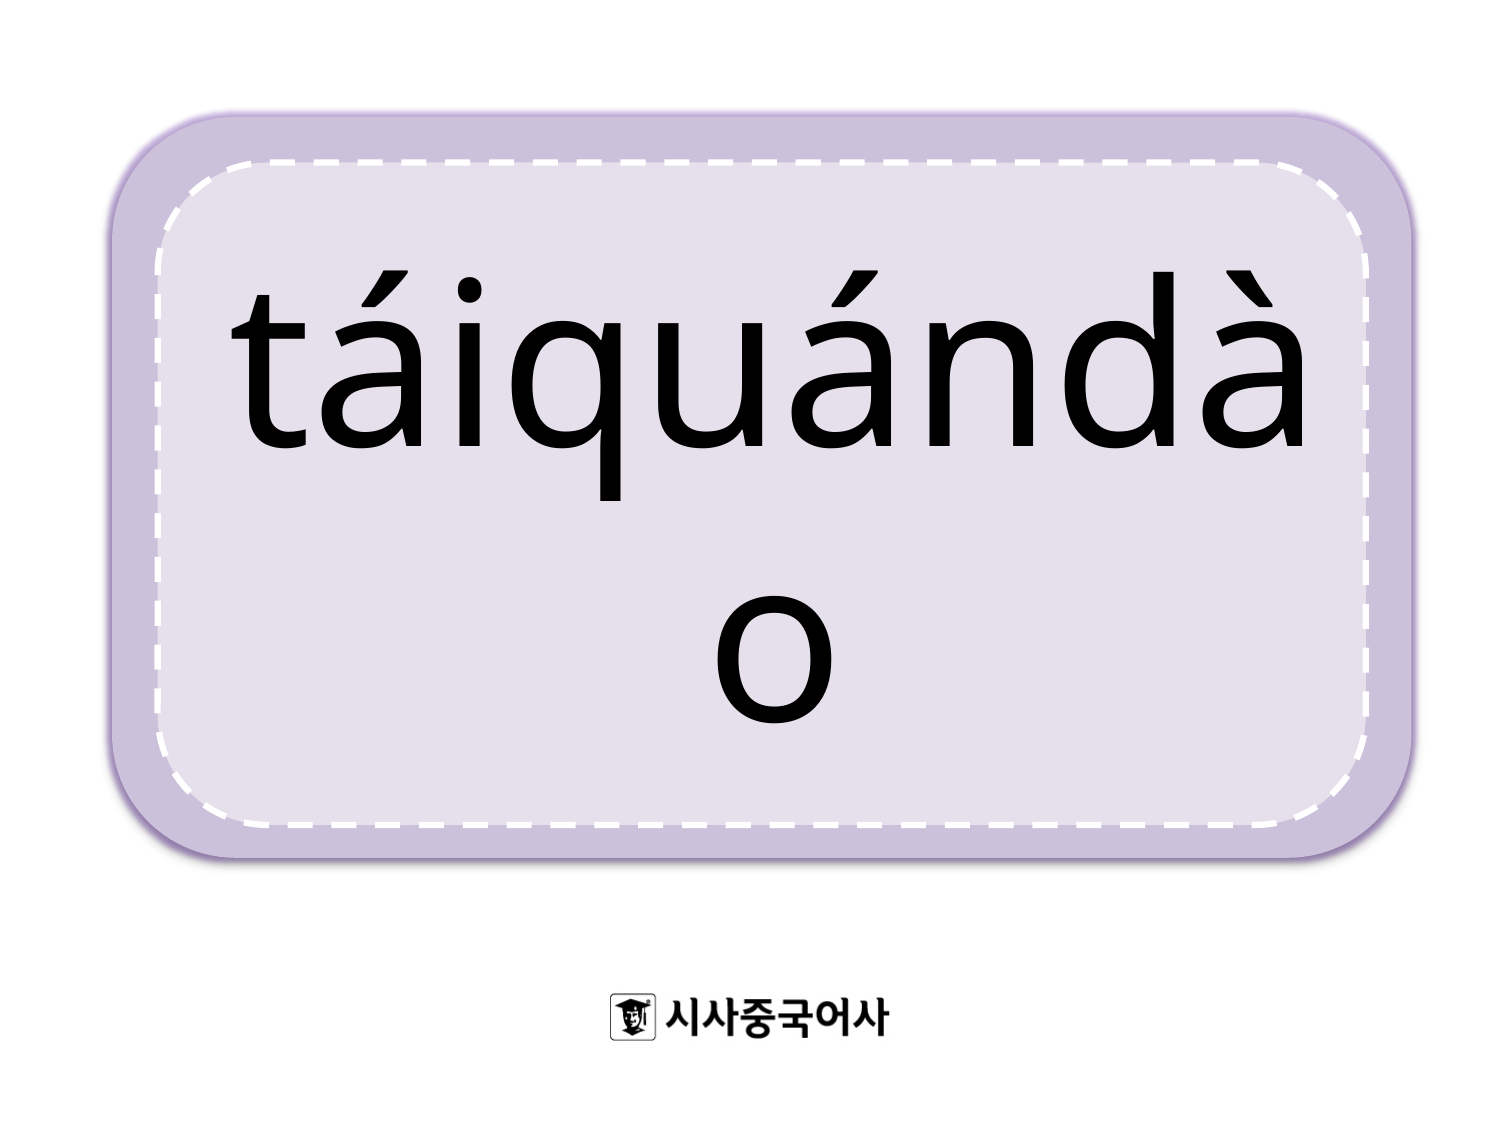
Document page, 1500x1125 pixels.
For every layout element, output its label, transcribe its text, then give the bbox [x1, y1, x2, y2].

picture [602, 987, 898, 1047]
text_box táiquándào [171, 160, 1380, 824]
